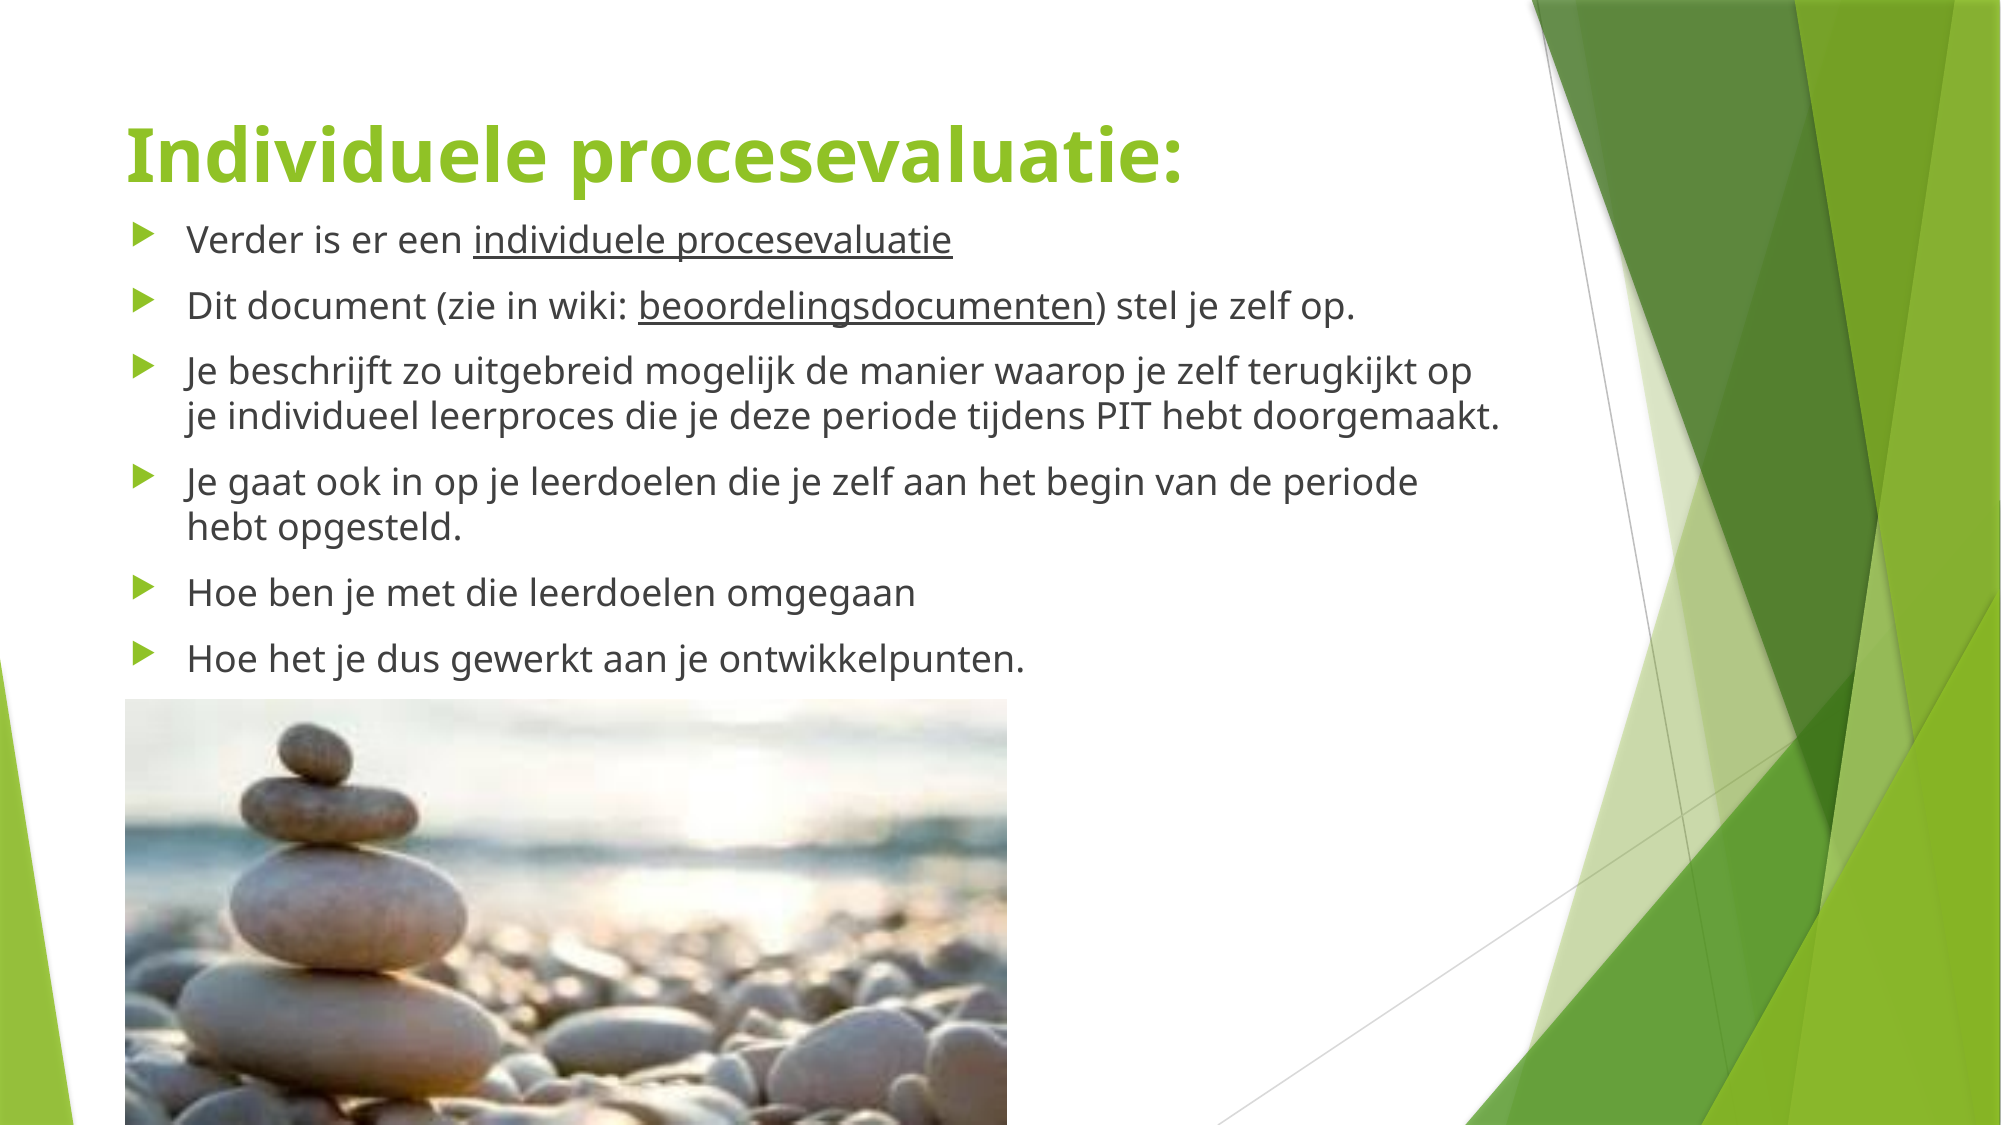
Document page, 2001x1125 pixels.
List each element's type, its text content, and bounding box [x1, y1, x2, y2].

picture [125, 698, 1008, 1125]
title Individuele procesevaluatie: [111, 99, 1522, 317]
list Verder is er een individuele procesevaluatie Dit document (zie in wiki: beoordelingsdocumenten) stel je zelf op. Je beschrijft zo uitgebreid mogelijk de manier waarop je zelf terugkijkt op je individueel leerproces die je deze periode tijdens PIT hebt doorgemaakt. Je gaat ook in op je leerdoelen die je zelf aan het begin van de periode hebt opgesteld. Hoe ben je met die leerdoelen omgegaan Hoe het je dus gewerkt aan je ontwikkelpunten. [115, 208, 1526, 1125]
